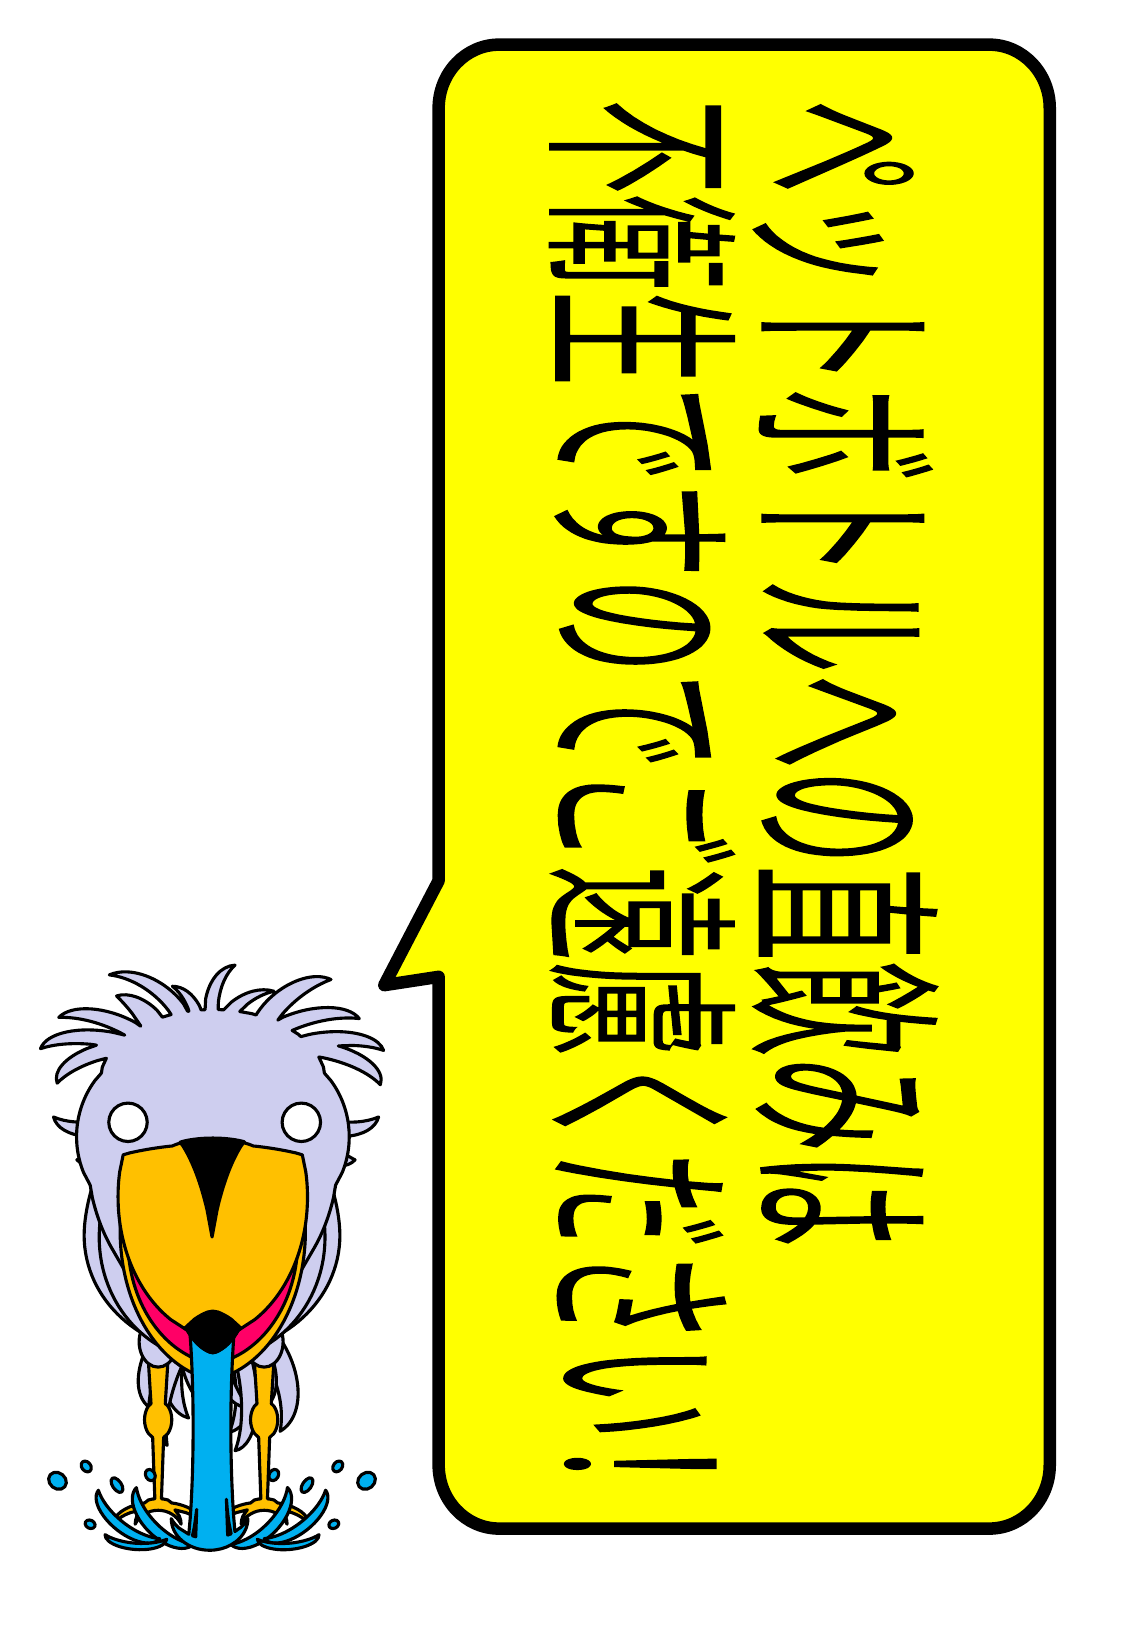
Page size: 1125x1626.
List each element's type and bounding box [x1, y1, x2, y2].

text_box [40, 964, 384, 1565]
text_box [388, 42, 1052, 1531]
